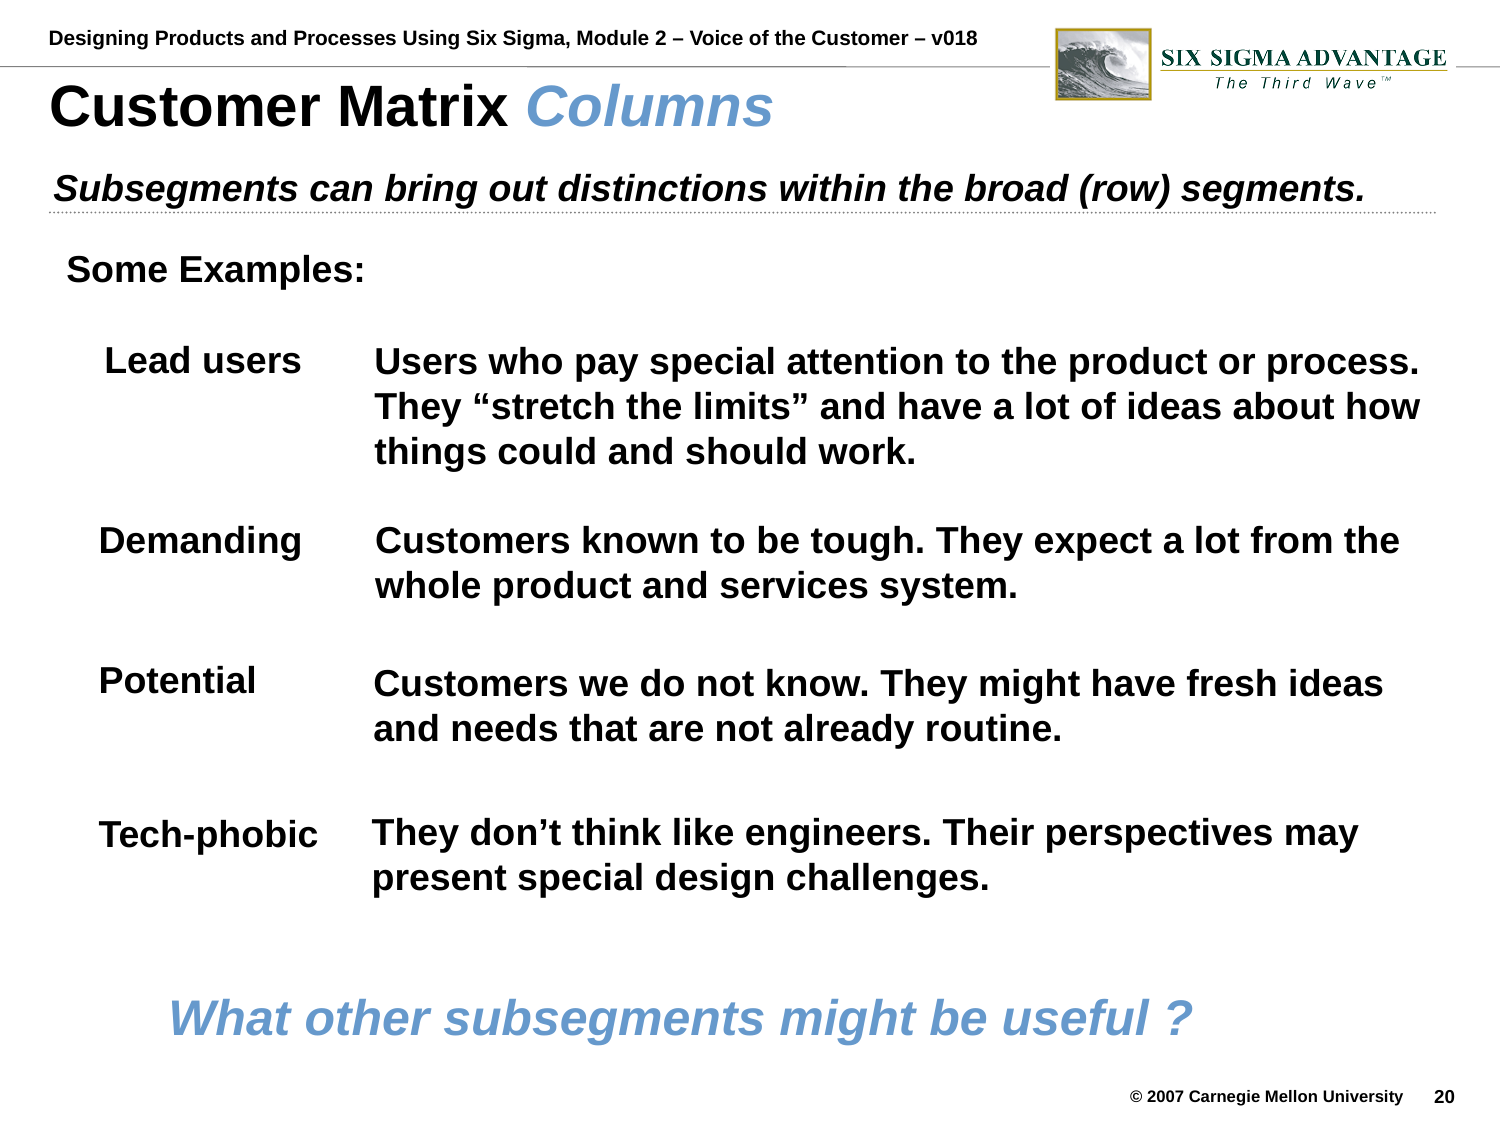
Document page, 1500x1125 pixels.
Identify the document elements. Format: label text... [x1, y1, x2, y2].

text_box Customers we do not know. They might have fresh ideas and needs that are not already routine. [358, 651, 1447, 757]
title Customer Matrix Columns [49, 81, 1325, 138]
text_box They don’t think like engineers. Their perspectives may present special design challenges. [356, 800, 1446, 906]
picture [1049, 24, 1456, 104]
text_box Potential [83, 648, 361, 709]
text_box Tech-phobic [83, 802, 356, 862]
text_box Demanding [83, 509, 360, 569]
text_box Customers known to be tough. They expect a lot from the whole product and services system. [360, 508, 1449, 614]
text_box What other subsegments might be useful ? [153, 977, 1285, 1053]
text_box Lead users [89, 328, 324, 389]
text_box Subsegments can bring out distinctions within the broad (row) segments. [38, 156, 1408, 217]
text_box Users who pay special attention to the product or process. They “stretch the limits” and have a lot of ideas about how things could and should work. [359, 329, 1473, 480]
text_box Some Examples: [51, 237, 526, 298]
